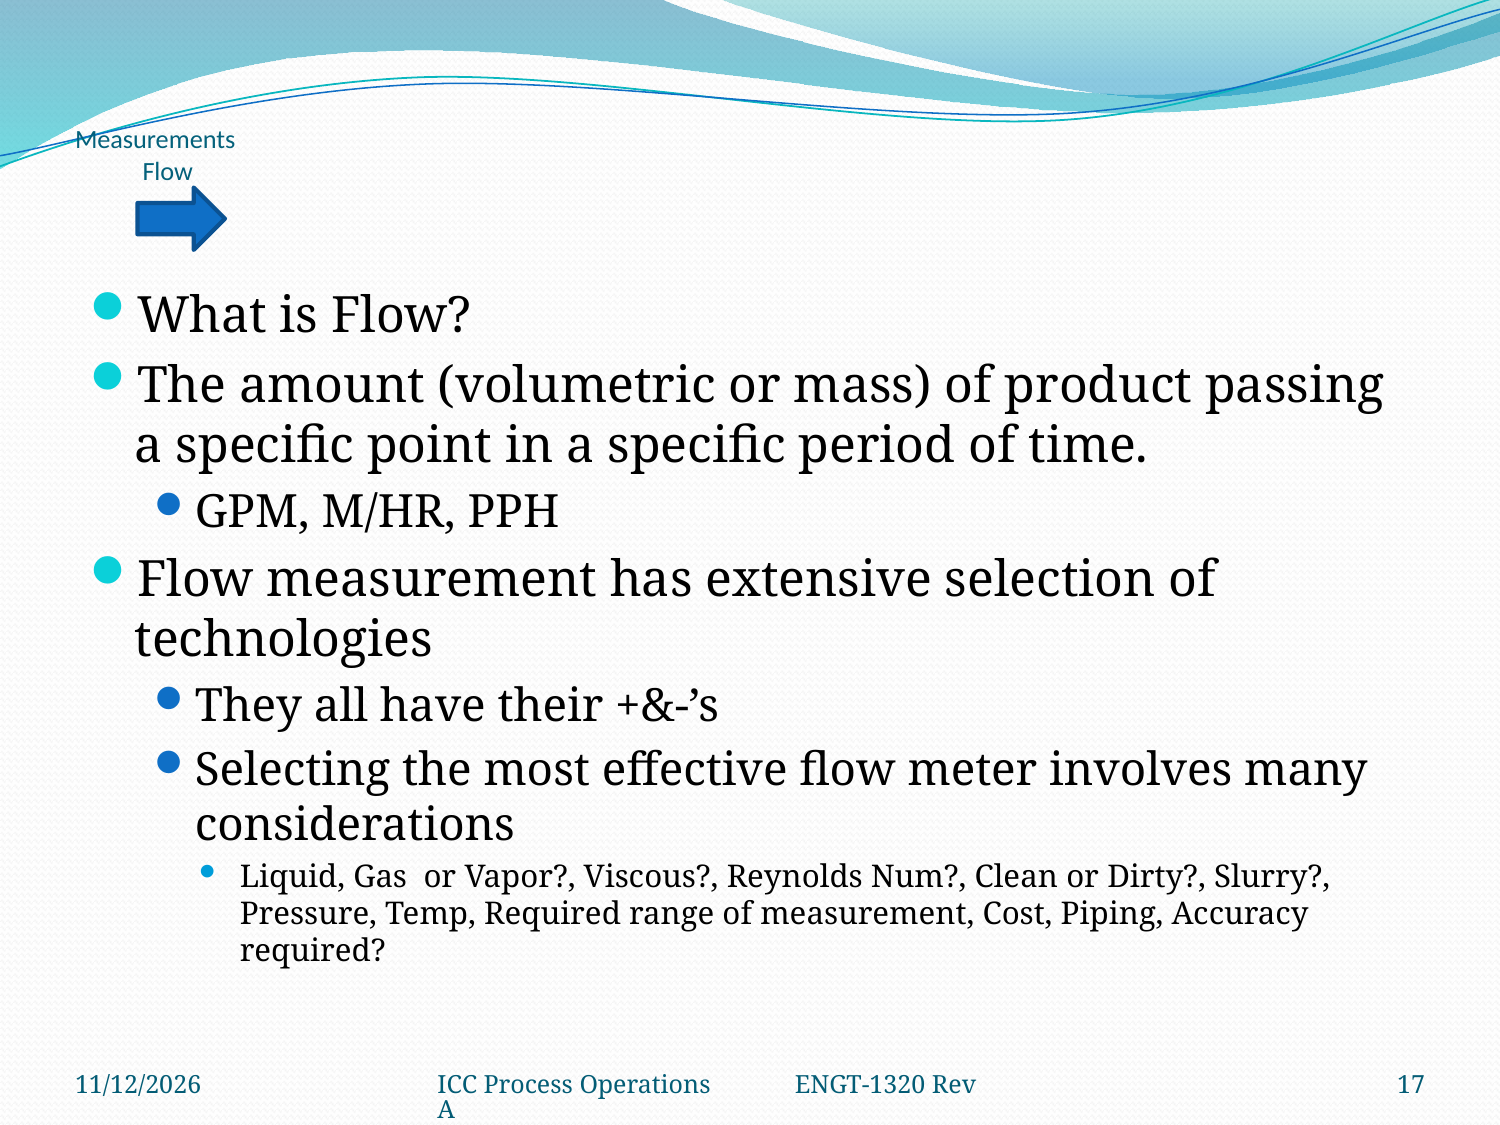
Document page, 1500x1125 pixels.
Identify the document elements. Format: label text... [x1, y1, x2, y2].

list What is Flow? The amount (volumetric or mass) of product passing a specific point in a specific period of time. GPM, M/HR, PPH Flow measurement has extensive selection of technologies They all have their +&-’s Selecting the most effective flow meter involves many considerations Liquid, Gas or Vapor?, Viscous?, Reynolds Num?, Clean or Dirty?, Slurry?, Pressure, Temp, Required range of measurement, Cost, Piping, Accuracy required? [75, 275, 1425, 1063]
title Measurements Flow [75, 115, 1425, 250]
footer ICC Process Operations ENGT-1320 Rev A [437, 1042, 988, 1103]
text_box [135, 185, 228, 252]
slide_number 17 [1299, 1042, 1425, 1103]
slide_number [75, 1042, 425, 1103]
